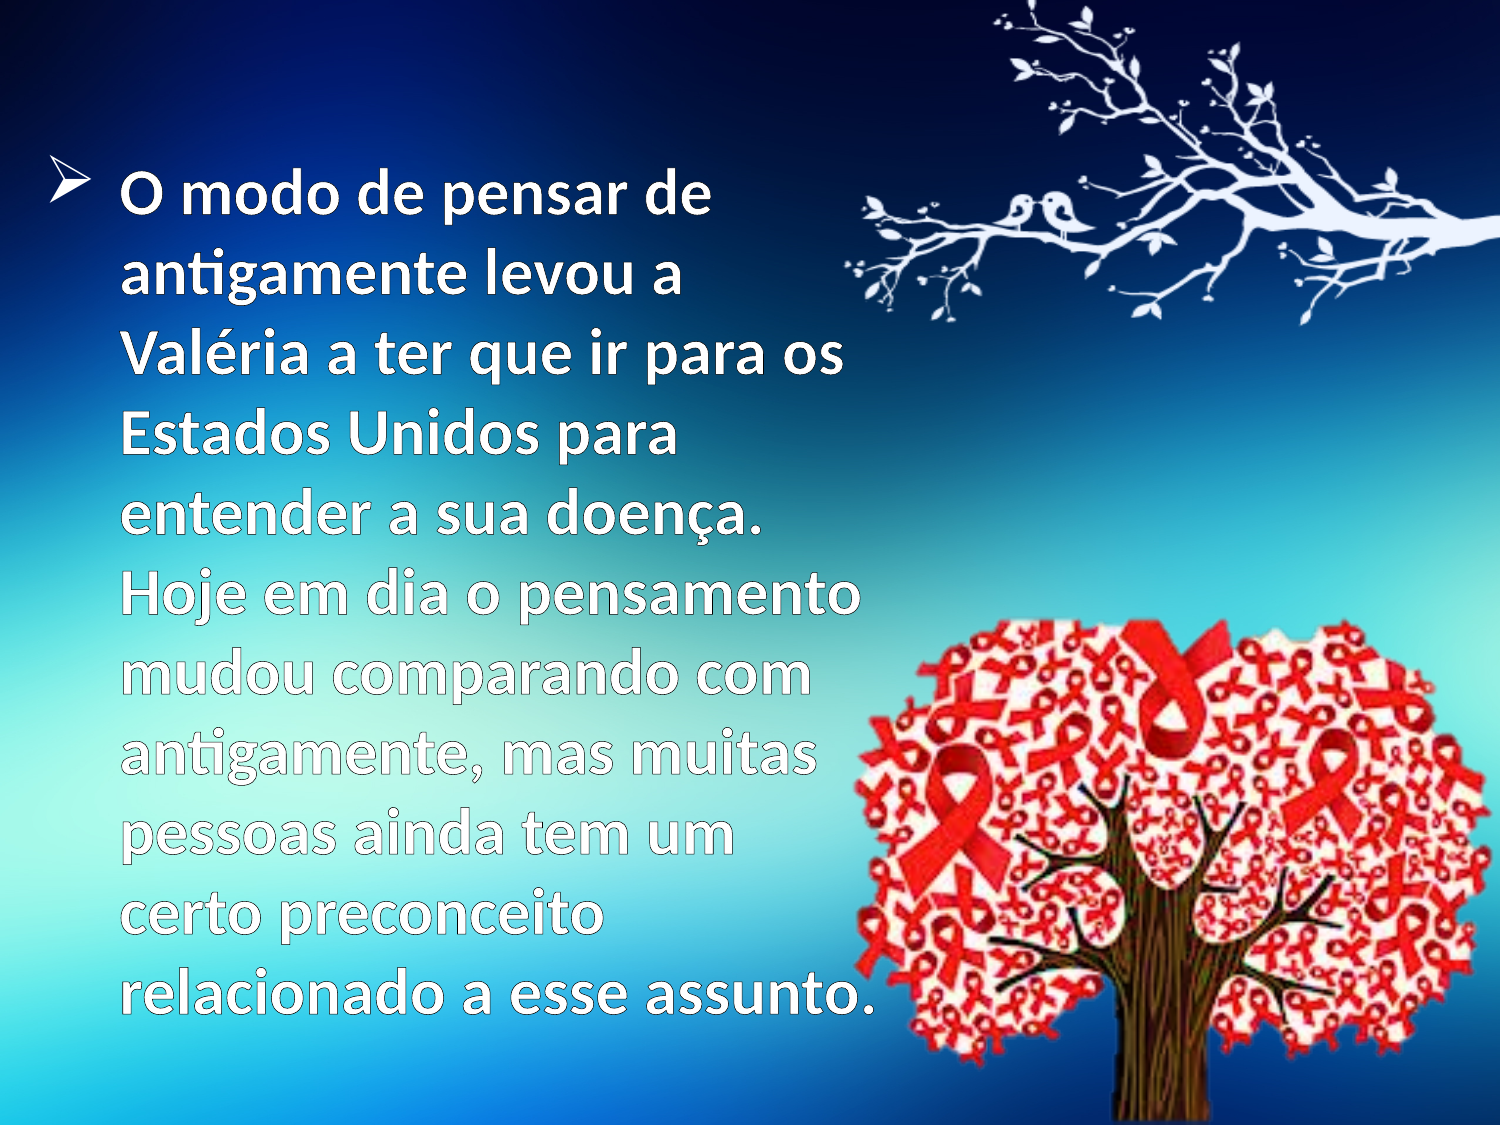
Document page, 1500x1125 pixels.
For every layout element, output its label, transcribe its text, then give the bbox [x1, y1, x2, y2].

text_box O modo de pensar de antigamente levou a Valéria a ter que ir para os Estados Unidos para entender a sua doença. Hoje em dia o pensamento mudou comparando com antigamente, mas muitas pessoas ainda tem um certo preconceito relacionado a esse assunto. [29, 140, 898, 1115]
picture [0, 0, 1500, 1125]
